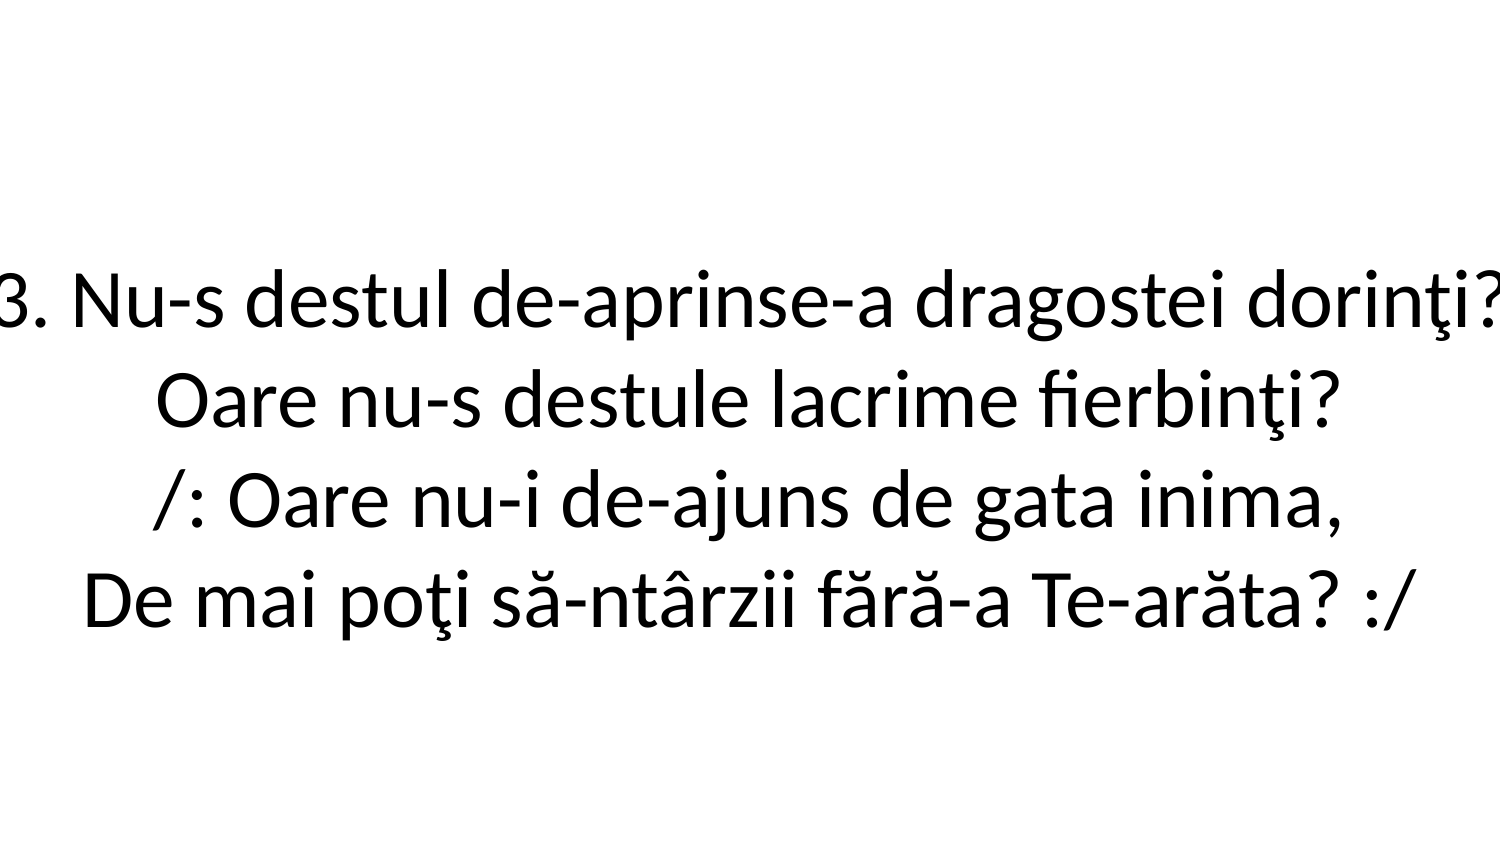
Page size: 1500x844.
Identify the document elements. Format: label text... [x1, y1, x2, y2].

text_box 3. Nu-s destul de-aprinse-a dragostei dorinţi? Oare nu-s destule lacrime fierbinţi? /: Oare nu-i de-ajuns de gata inima, De mai poţi să-ntârzii fără-a Te-arăta? :/ [0, 192, 1500, 652]
